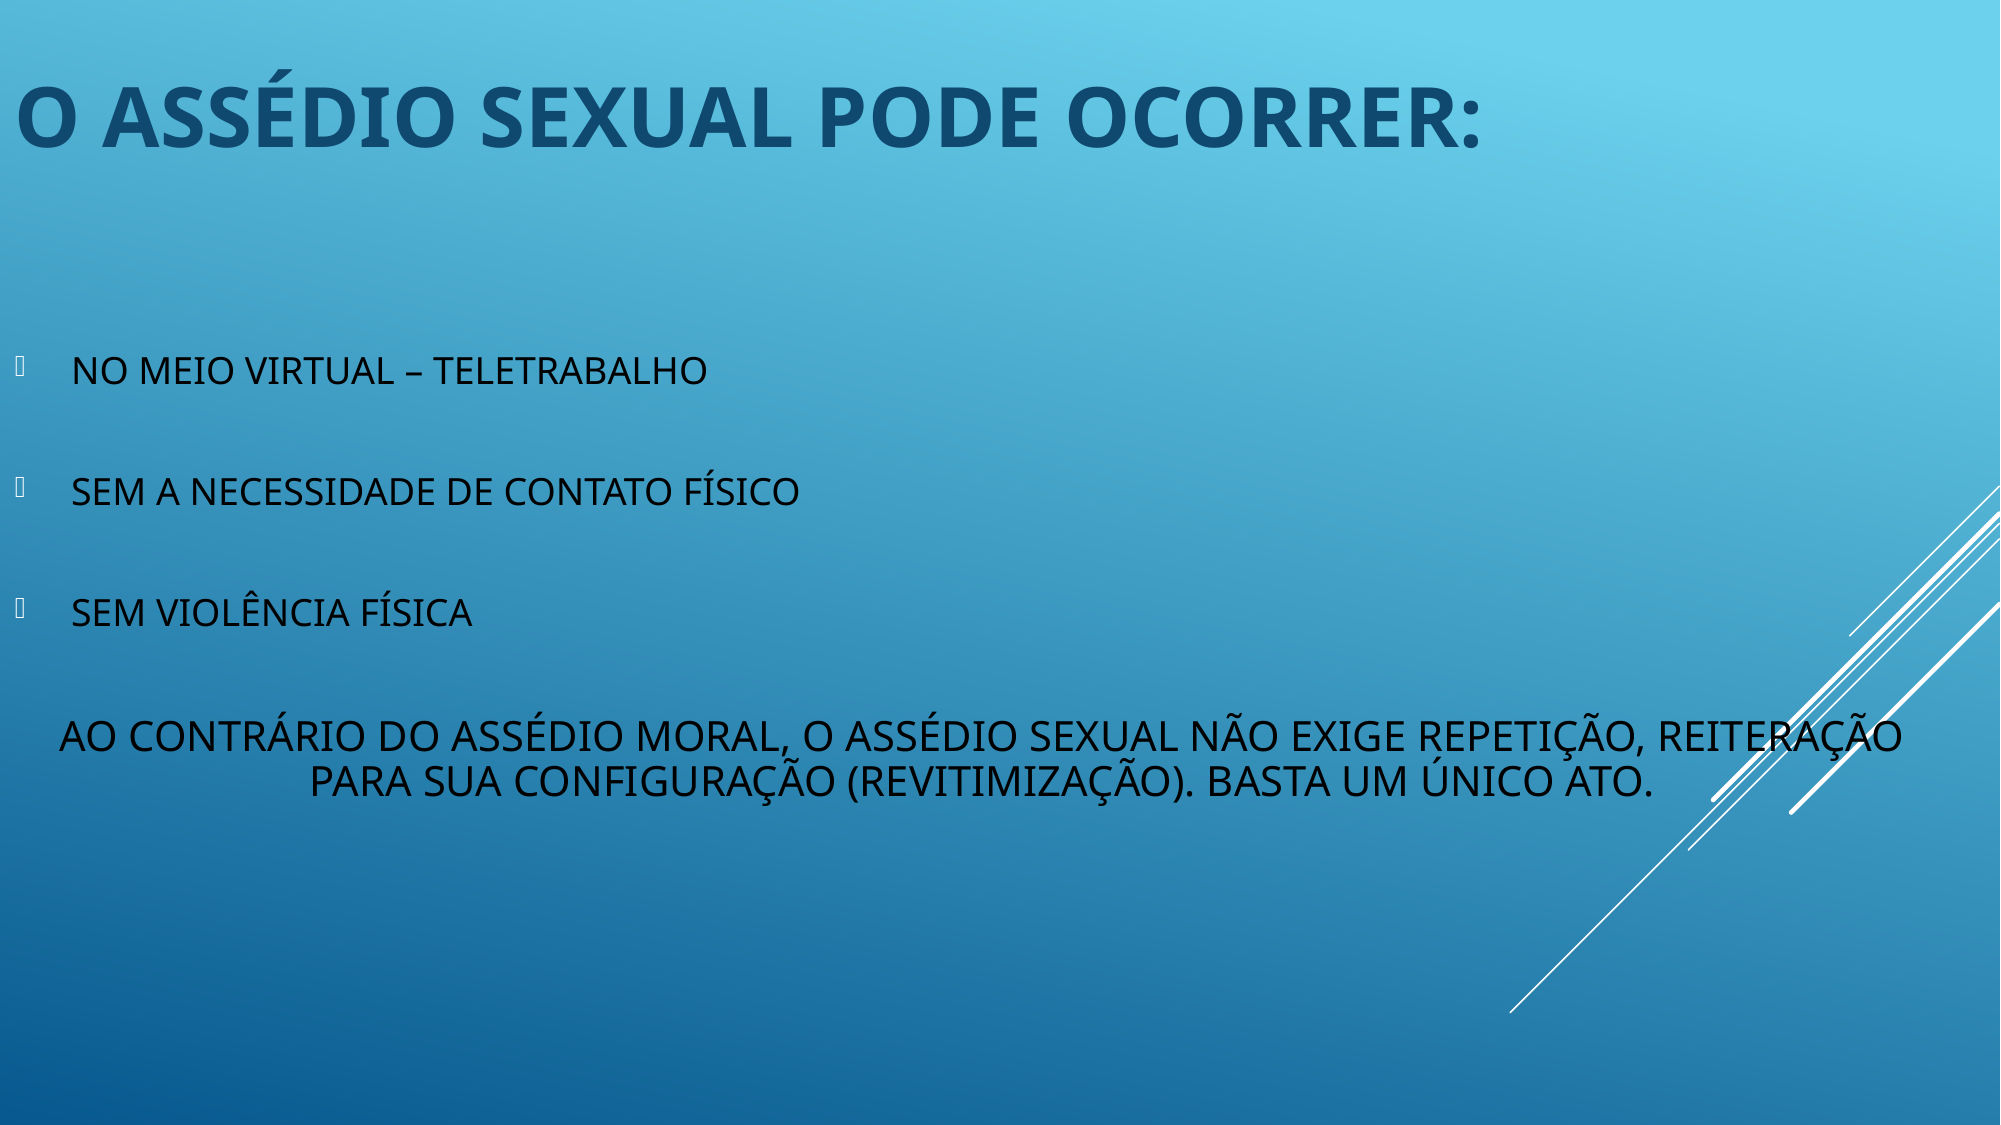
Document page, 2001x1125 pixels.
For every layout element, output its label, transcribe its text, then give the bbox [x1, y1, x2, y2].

text_box O ASSÉDIO SEXUAL PODE OCORRER: NO MEIO VIRTUAL – TELETRABALHO SEM A NECESSIDADE DE CONTATO FÍSICO SEM VIOLÊNCIA FÍSICA AO CONTRÁRIO DO ASSÉDIO MORAL, O ASSÉDIO SEXUAL NÃO EXIGE REPETIÇÃO, REITERAÇÃO PARA SUA CONFIGURAÇÃO (REVITIMIZAÇÃO). BASTA UM ÚNICO ATO. [0, 56, 1964, 1006]
